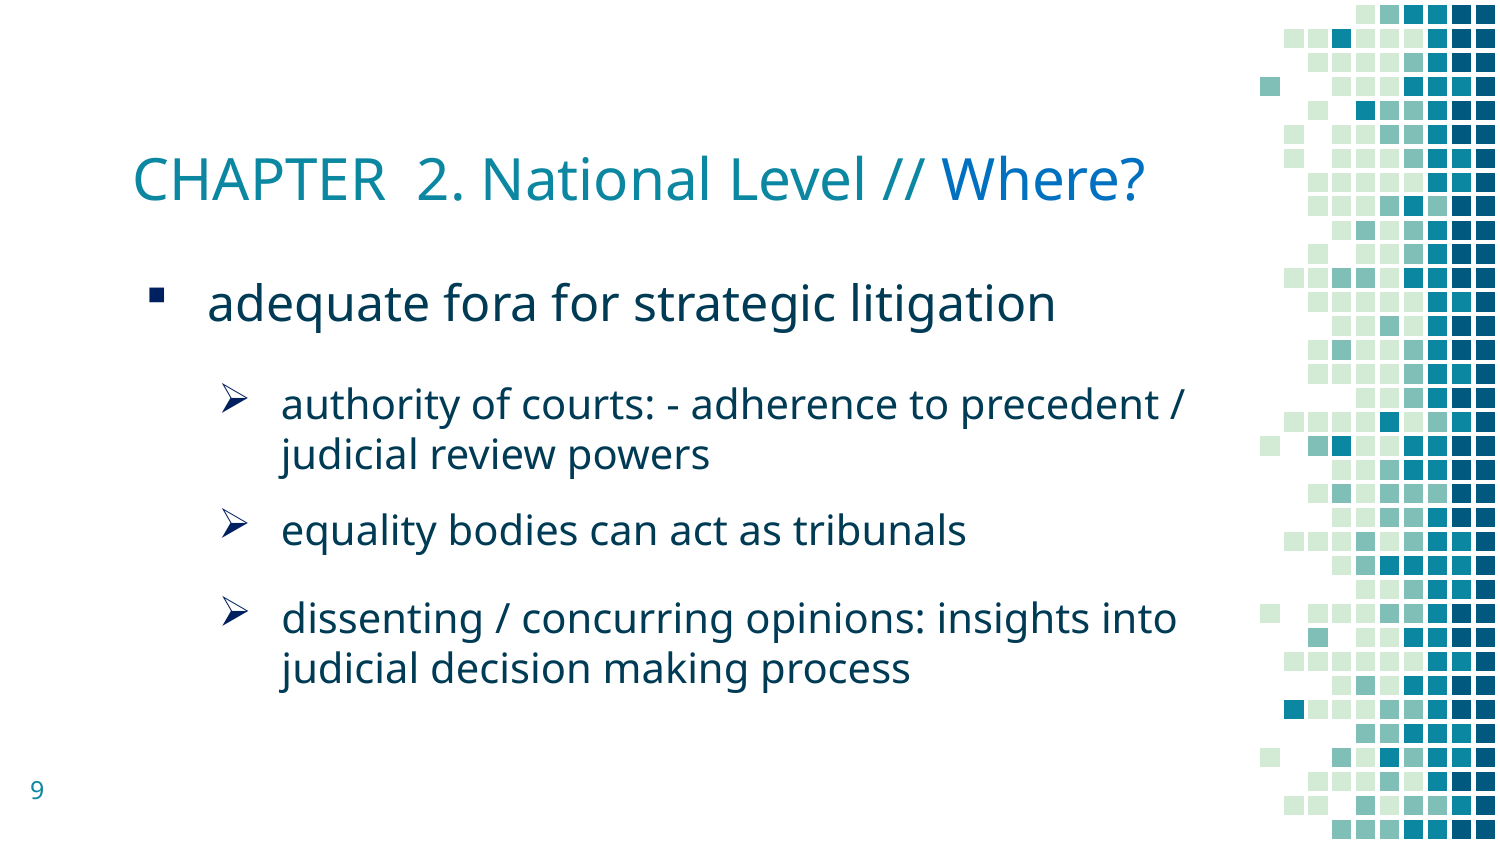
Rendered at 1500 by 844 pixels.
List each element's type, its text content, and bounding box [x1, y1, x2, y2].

text_box equality bodies can act as tribunals [190, 488, 1300, 603]
list adequate fora for strategic litigation [117, 256, 1227, 371]
text_box dissenting / concurring opinions: insights into judicial decision making process [191, 576, 1301, 691]
title CHAPTER 2. National Level // Where? [117, 86, 1227, 228]
slide_number 9 [15, 758, 105, 824]
text_box authority of courts: - adherence to precedent / judicial review powers [190, 363, 1300, 477]
